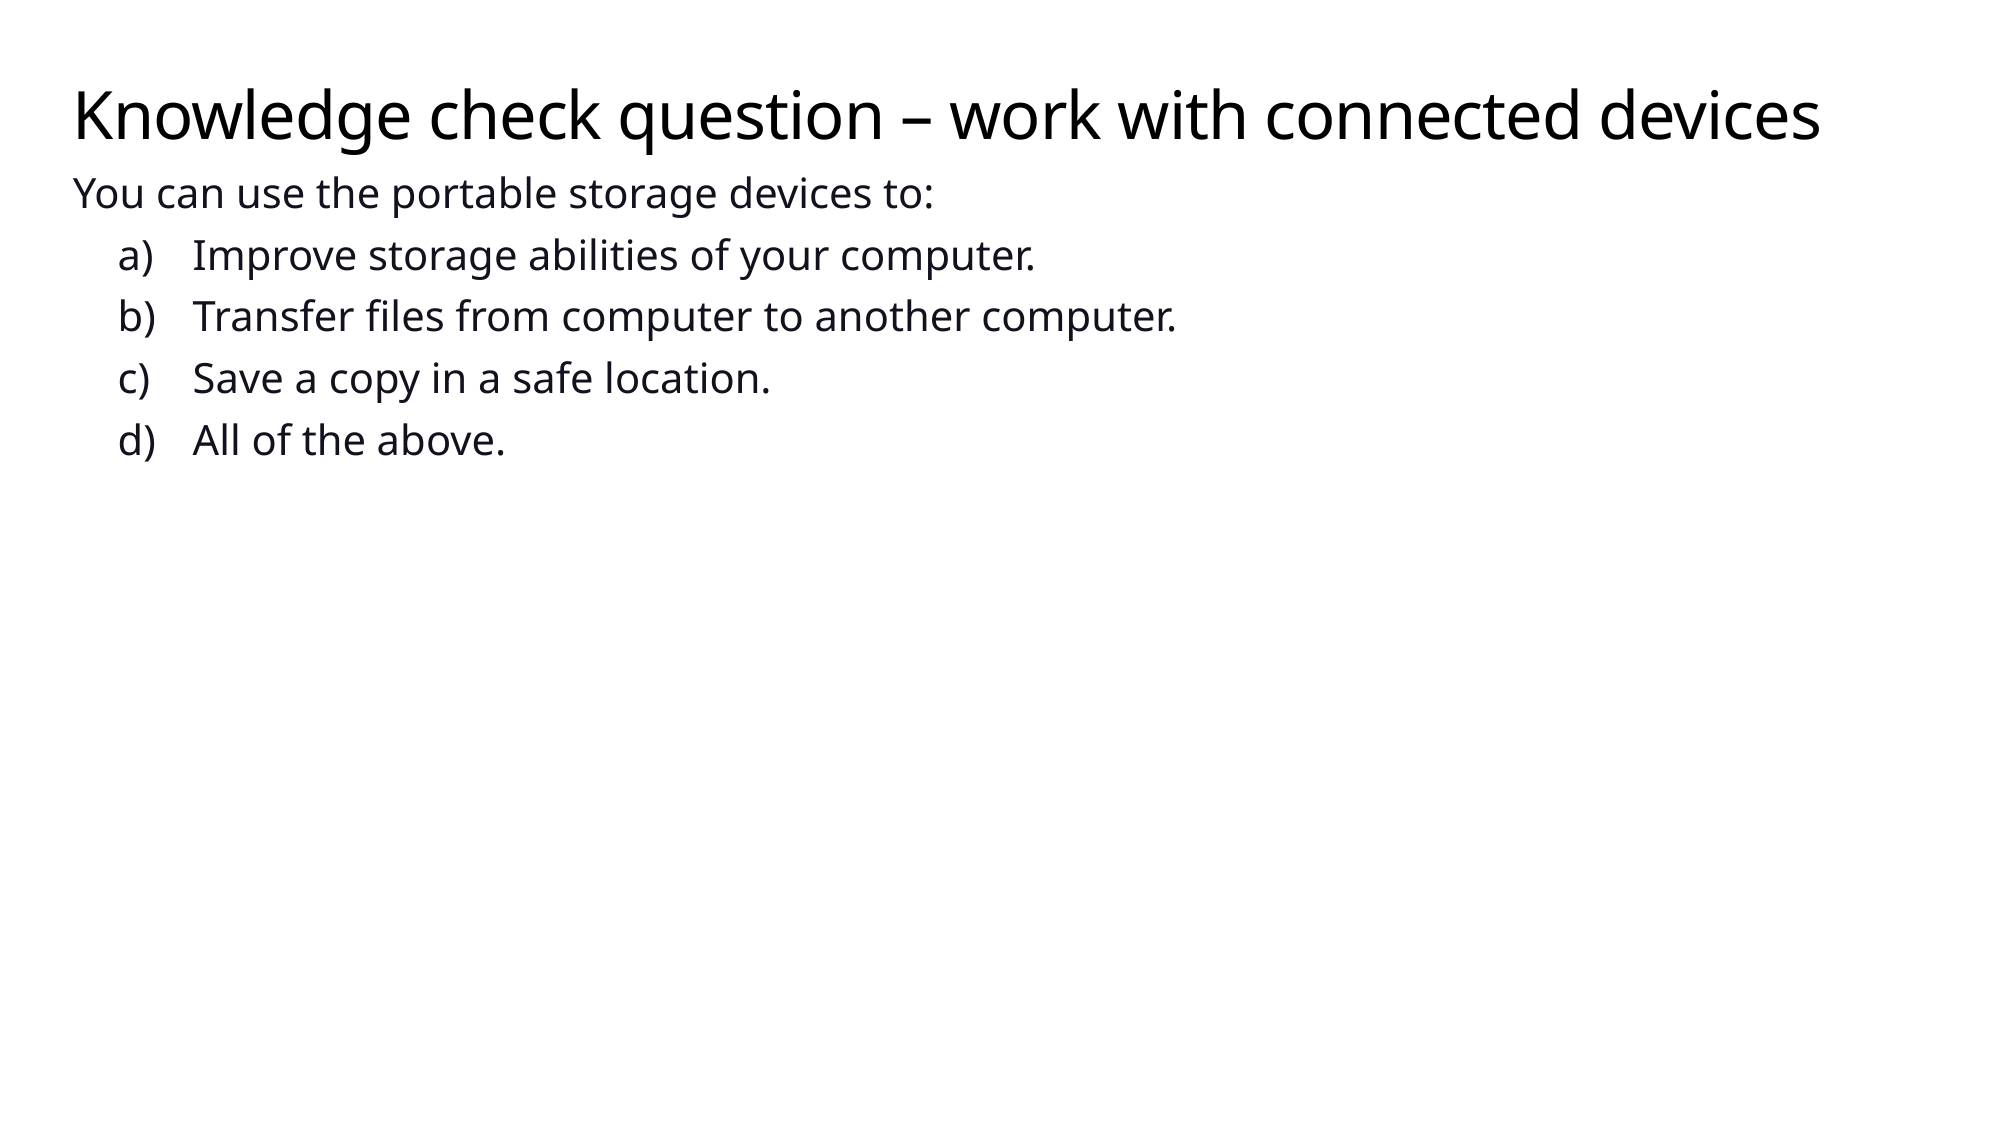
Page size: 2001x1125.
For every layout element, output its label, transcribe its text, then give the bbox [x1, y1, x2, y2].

title Knowledge check question – work with connected devices [72, 72, 1934, 144]
list You can use the portable storage devices to: Improve storage abilities of your computer. Transfer files from computer to another computer. Save a copy in a safe location. All of the above. [72, 172, 1938, 978]
